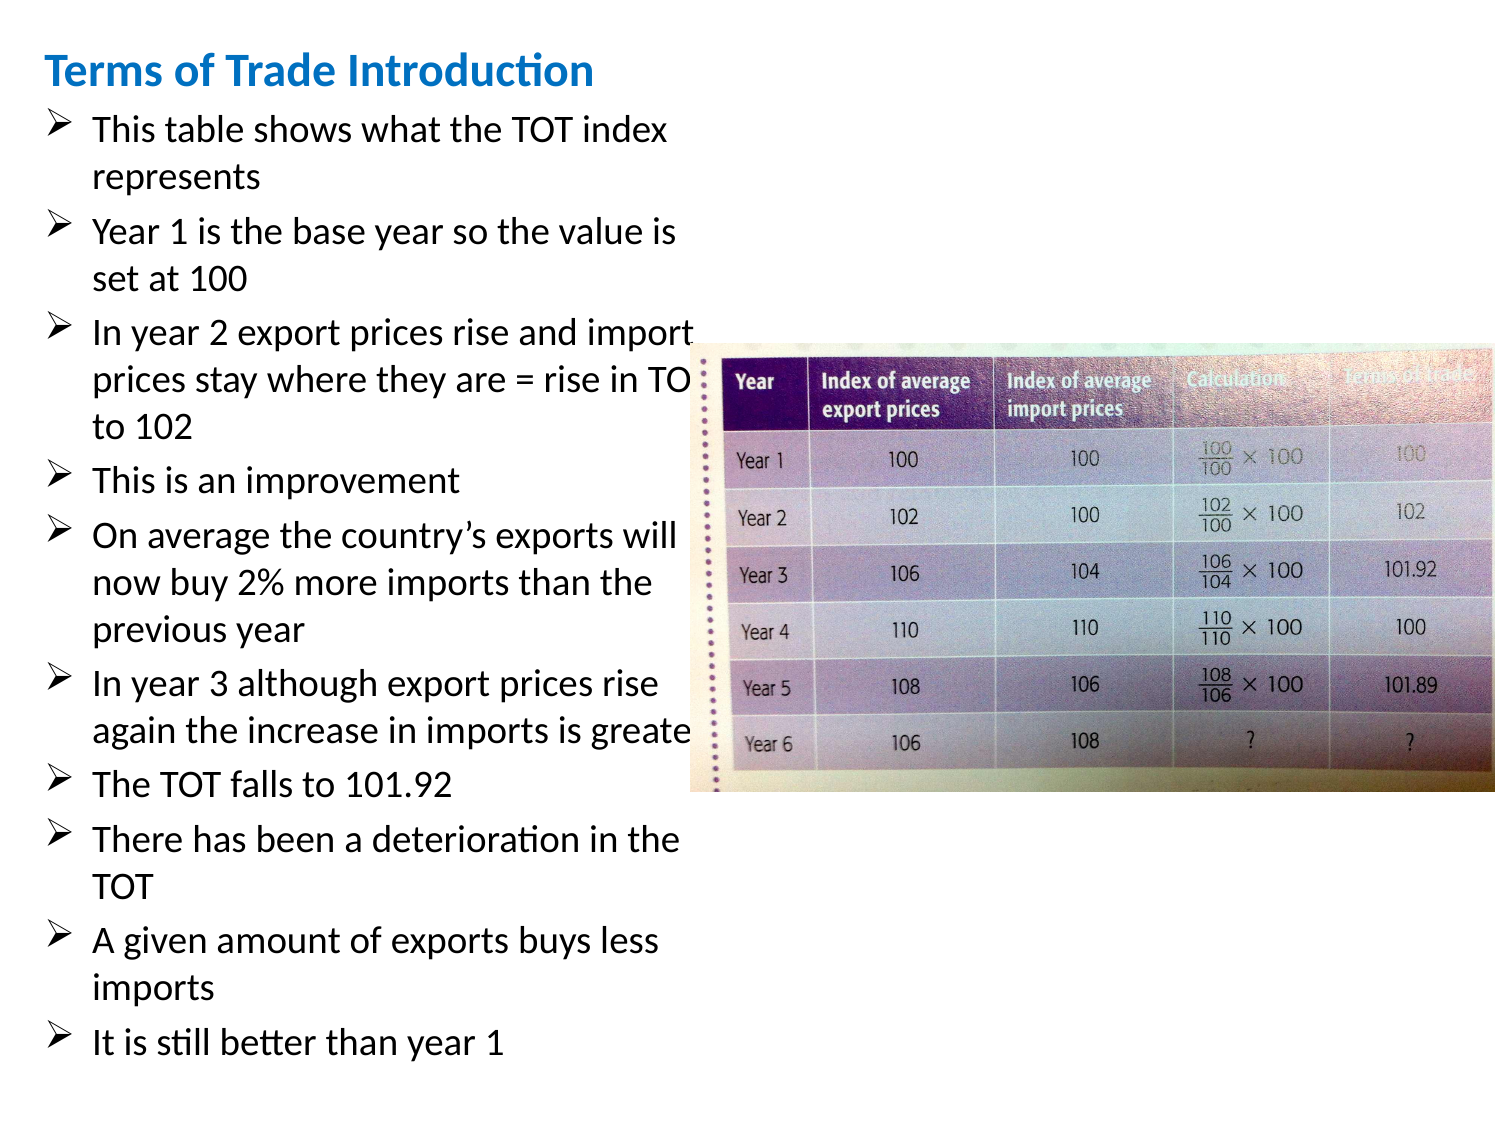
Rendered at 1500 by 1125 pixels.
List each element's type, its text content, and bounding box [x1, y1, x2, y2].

picture [690, 343, 1495, 792]
list Terms of Trade Introduction This table shows what the TOT index represents Year 1 is the base year so the value is set at 100 In year 2 export prices rise and import prices stay where they are = rise in TOT to 102 This is an improvement On average the country’s exports will now buy 2% more imports than the previous year In year 3 although export prices rise again the increase in imports is greater The TOT falls to 101.92 There has been a deterioration in the TOT A given amount of exports buys less imports It is still better than year 1 [29, 30, 727, 1125]
